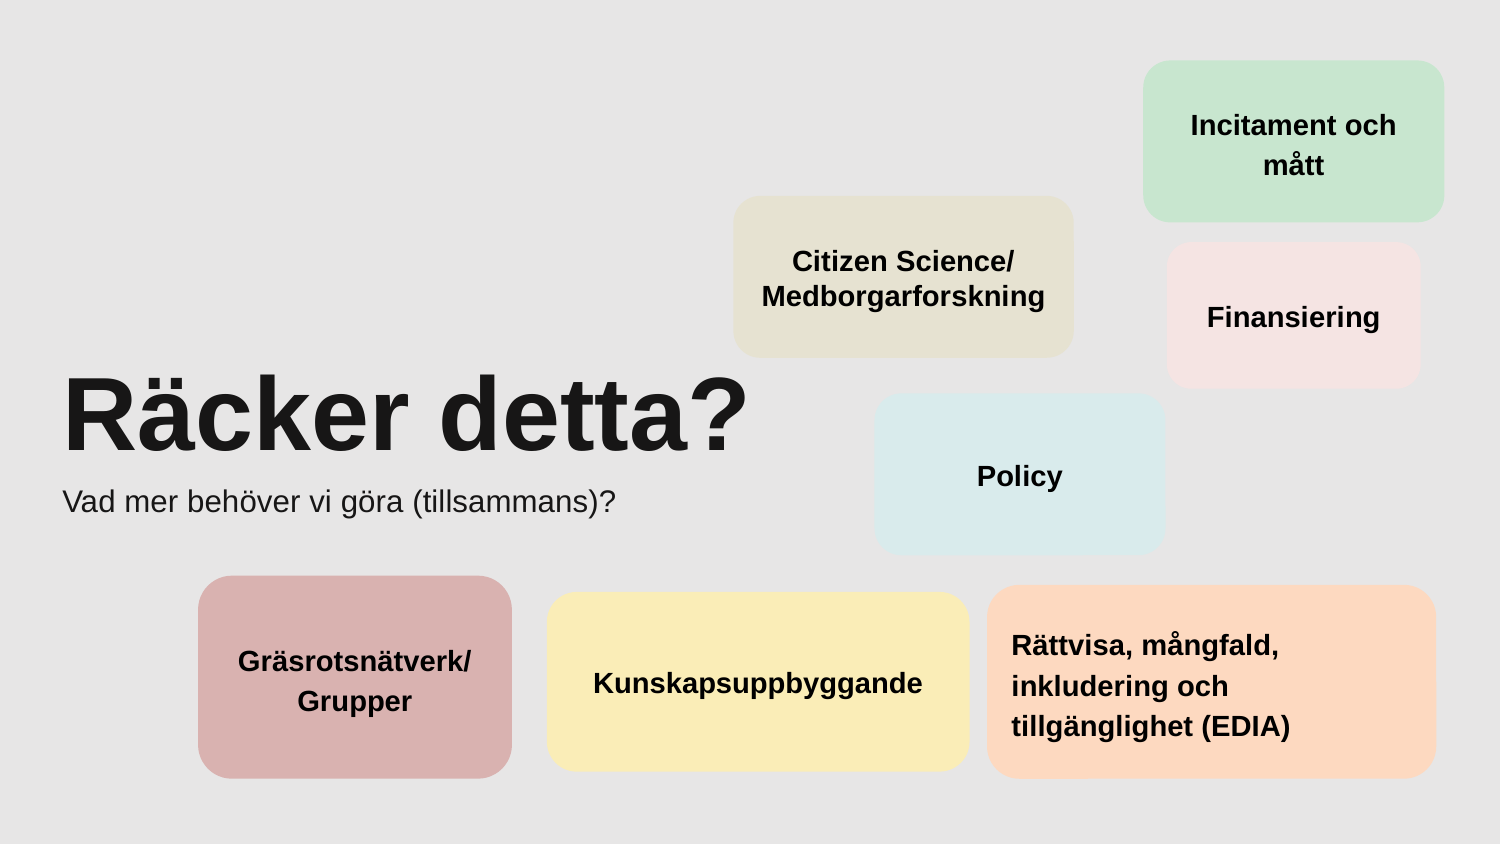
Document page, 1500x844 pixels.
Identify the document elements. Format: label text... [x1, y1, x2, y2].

text_box Policy [874, 393, 1166, 556]
text_box Incitament och mått [1143, 60, 1445, 223]
text_box Finansiering [1166, 242, 1421, 389]
text_box Citizen Science/ Medborgarforskning [733, 195, 1074, 358]
text_box Gräsrotsnätverk/ Grupper [198, 575, 512, 779]
text_box Rättvisa, mångfald, inkludering och tillgänglighet (EDIA) [987, 584, 1437, 779]
list Vad mer behöver vi göra (tillsammans)? [51, 479, 1449, 693]
text_box Kunskapsuppbyggande [546, 591, 970, 772]
title Räcker detta? [51, 156, 1449, 479]
